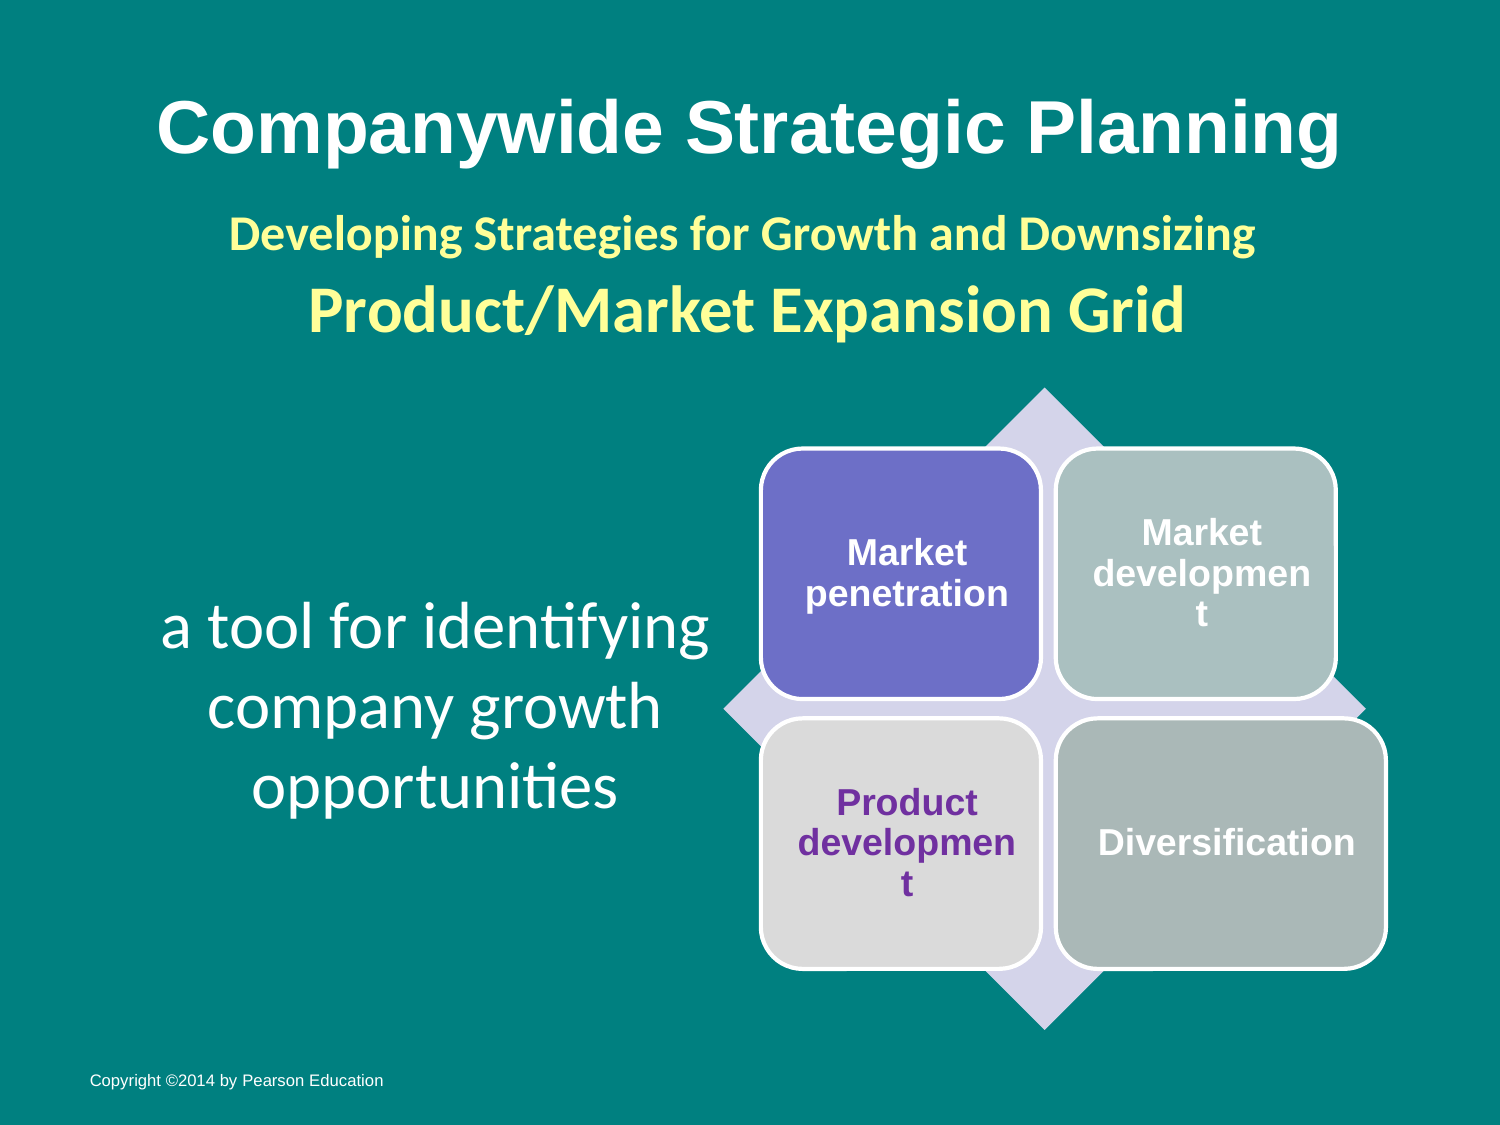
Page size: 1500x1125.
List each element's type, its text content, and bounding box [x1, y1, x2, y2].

title Companywide Strategic Planning [112, 37, 1388, 199]
text_box a tool for identifying company growth opportunities [60, 574, 718, 830]
text_box Copyright ©2014 by Pearson Education [74, 1062, 825, 1098]
list Developing Strategies for Growth and Downsizing Product/Market Expansion Grid [60, 199, 1436, 263]
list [723, 387, 1399, 1031]
